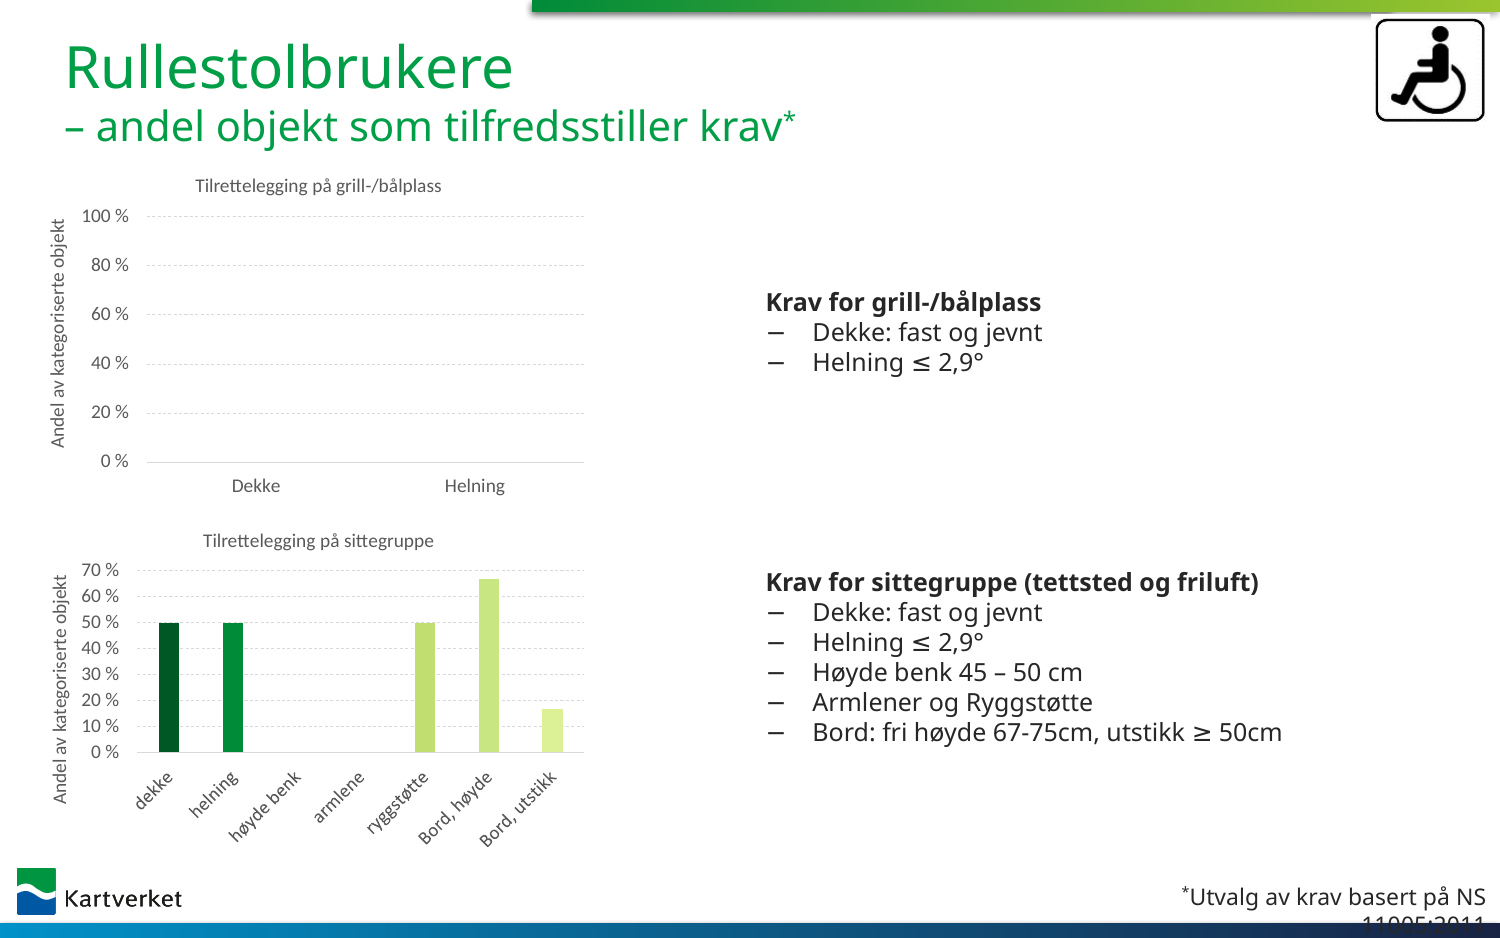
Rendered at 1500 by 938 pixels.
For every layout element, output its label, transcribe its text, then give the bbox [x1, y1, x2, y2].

picture [41, 166, 596, 505]
picture [41, 520, 596, 859]
picture [1371, 13, 1491, 127]
text_box Krav for grill-/bålplass Dekke: fast og jevnt Helning ≤ 2,9° [750, 279, 1452, 384]
text_box Krav for sittegruppe (tettsted og friluft) Dekke: fast og jevnt Helning ≤ 2,9° Høyde benk 45 – 50 cm Armlener og Ryggstøtte Bord: fri høyde 67-75cm, utstikk ≥ 50cm [750, 559, 1500, 754]
text_box *Utvalg av krav basert på NS 11005:2011 [1068, 873, 1500, 938]
text_box Rullestolbrukere – andel objekt som tilfredsstiller krav* [49, 14, 1431, 158]
